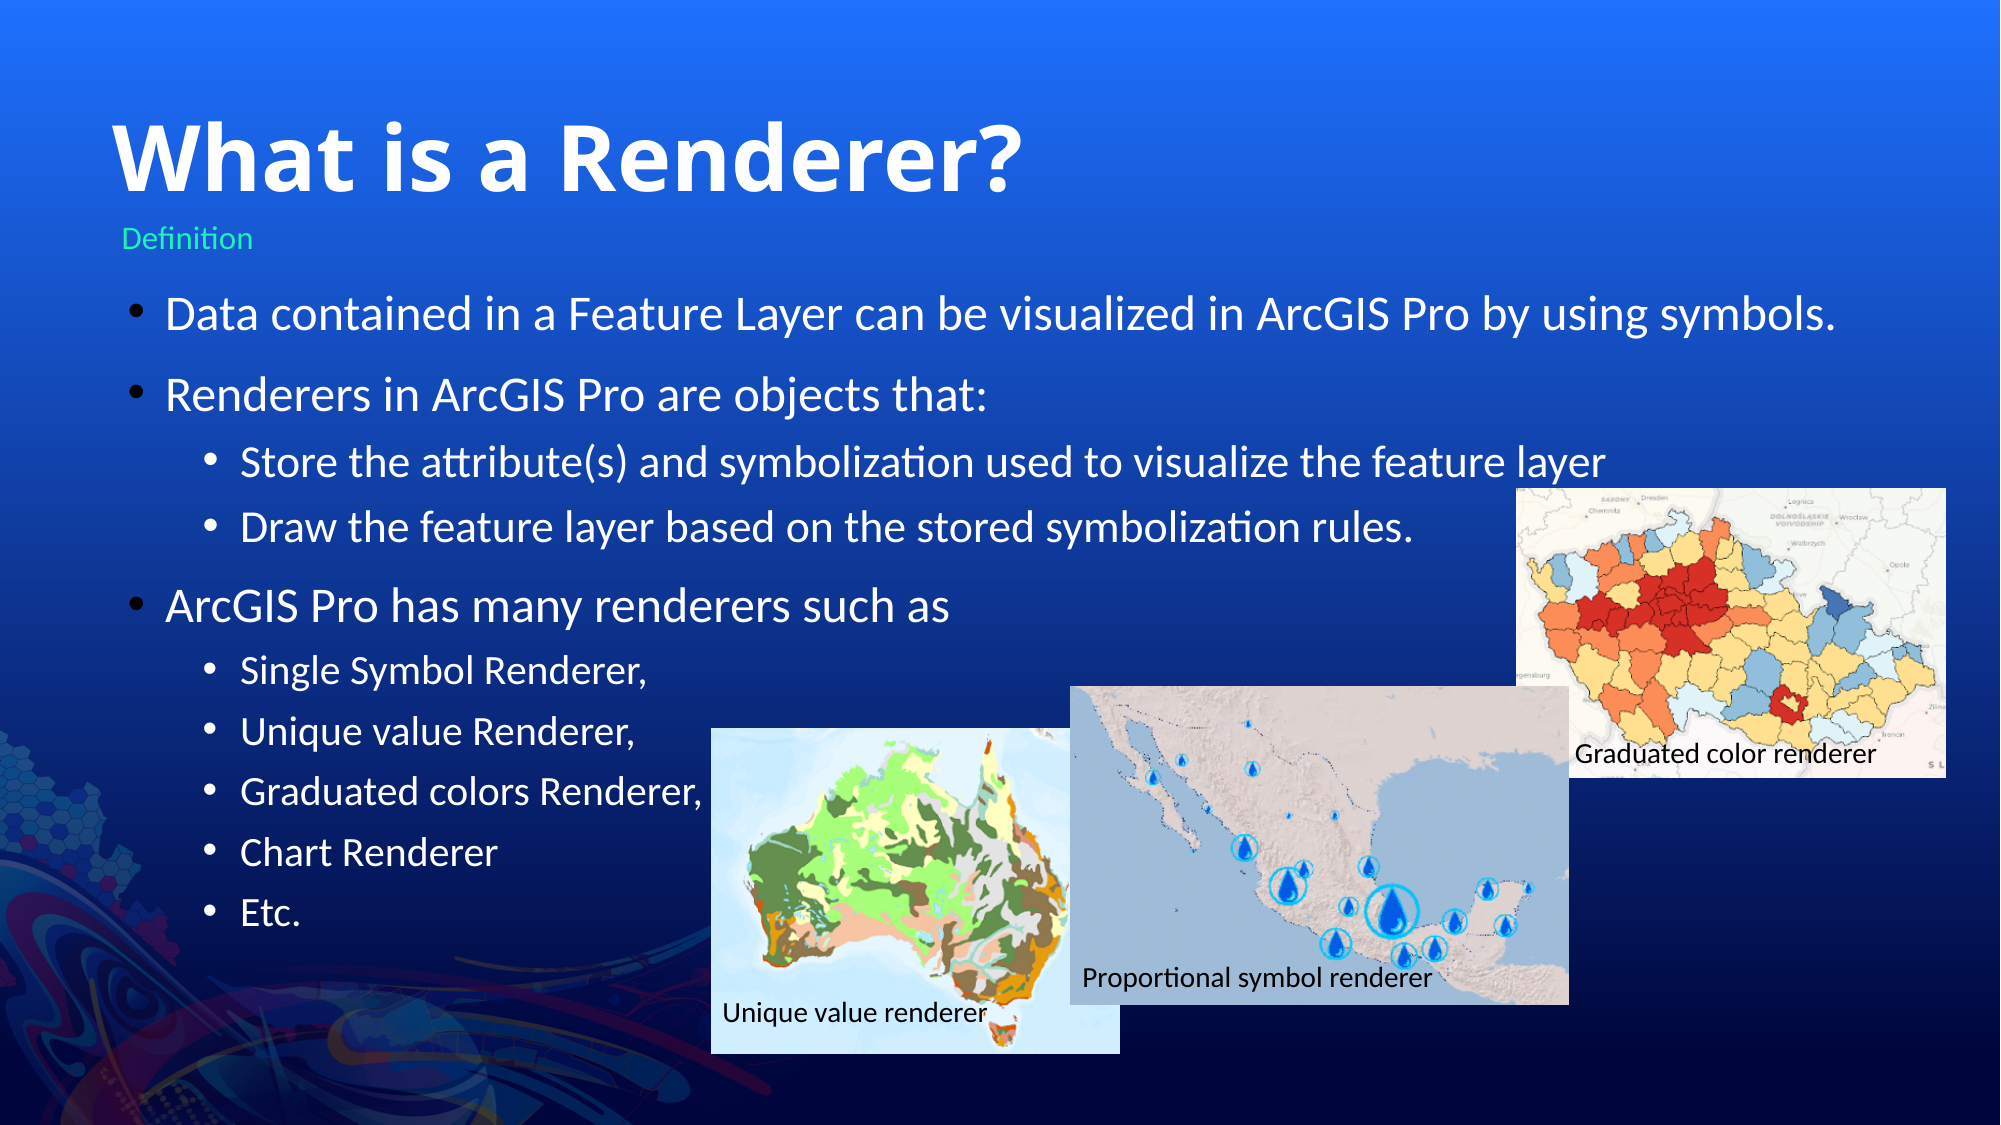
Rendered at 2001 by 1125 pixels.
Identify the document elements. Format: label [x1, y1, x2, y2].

picture [711, 488, 1946, 1054]
text_box [0, 0, 2000, 1125]
